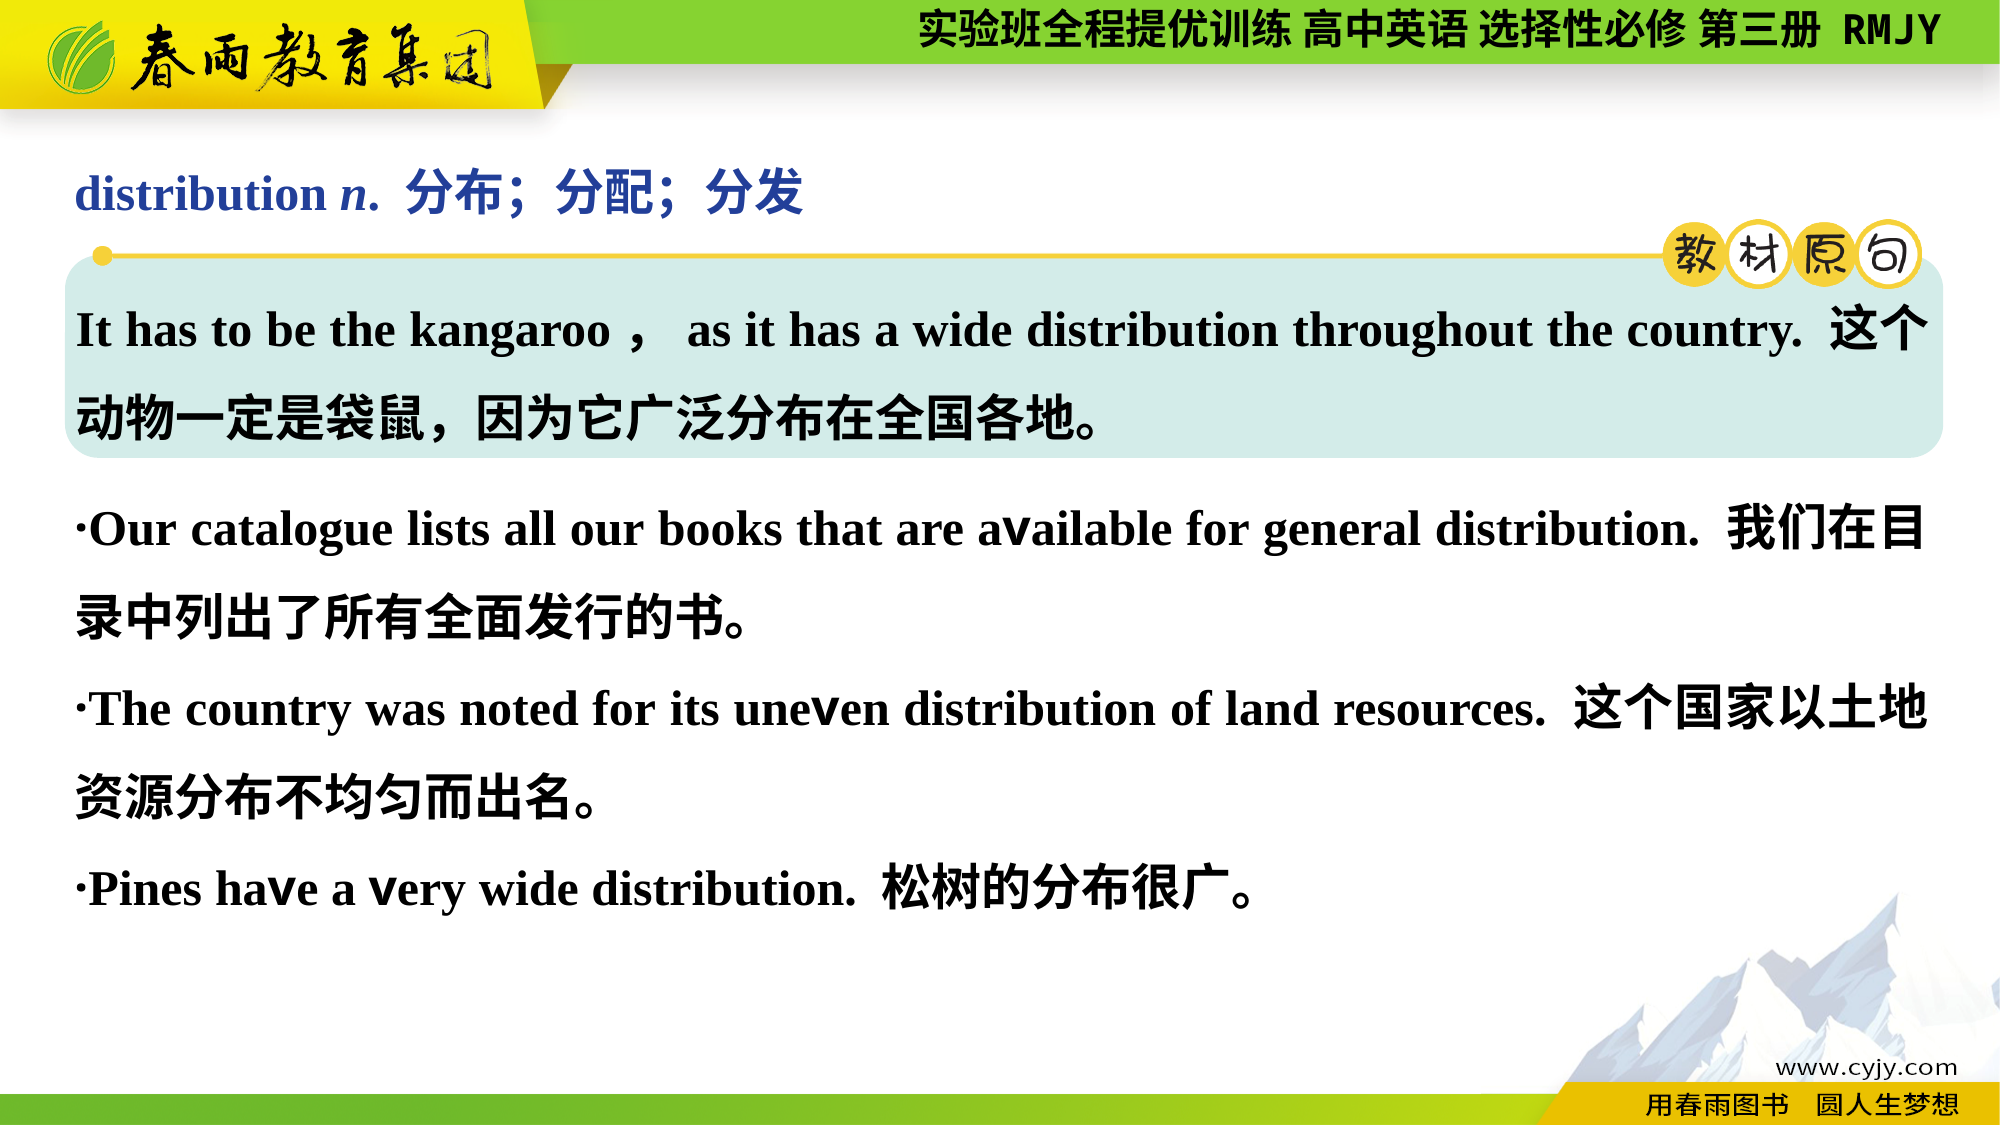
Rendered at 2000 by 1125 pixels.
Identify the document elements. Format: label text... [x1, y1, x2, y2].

text_box ·Our catalogue lists all our books that are available for general distribution. 我们在目录中列出了所有全面发行的书。 ·The country was noted for its uneven distribution of land resources. 这个国家以土地资源分布不均匀而出名。 ·Pines have a very wide distribution. 松树的分布很广。 [59, 457, 1944, 923]
picture [0, 0, 2000, 1125]
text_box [92, 219, 1923, 319]
list distribution n. 分布；分配；分发 [59, 122, 1944, 217]
text_box It has to be the kangaroo，as it has a wide distribution throughout the country. 这个动物一定是袋鼠，因为它广泛分布在全国各地。 [60, 259, 1945, 454]
